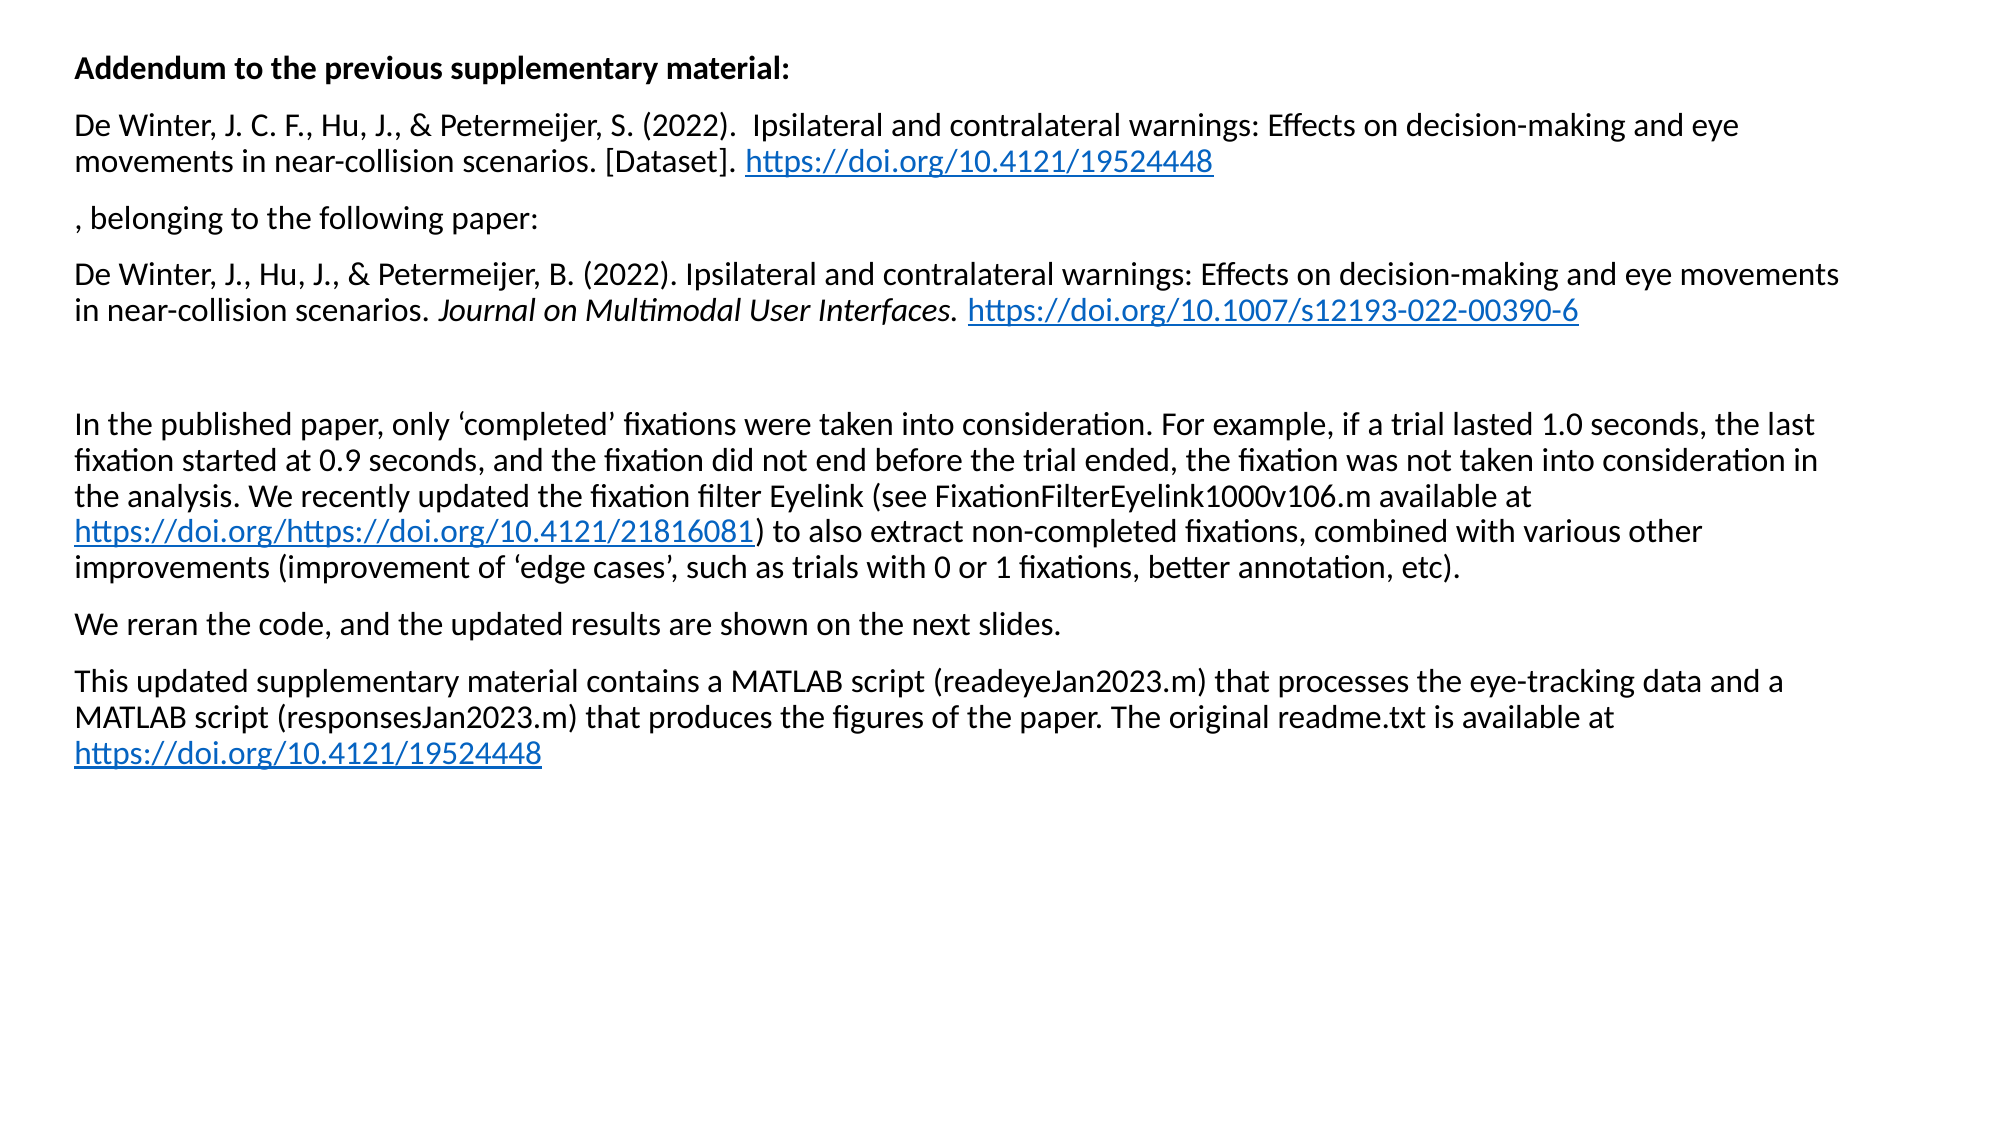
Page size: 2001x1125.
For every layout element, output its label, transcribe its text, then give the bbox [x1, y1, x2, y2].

subtitle Addendum to the previous supplementary material: De Winter, J. C. F., Hu, J., & Petermeijer, S. (2022). Ipsilateral and contralateral warnings: Effects on decision-making and eye movements in near-collision scenarios. [Dataset]. https://doi.org/10.4121/19524448 , belonging to the following paper: De Winter, J., Hu, J., & Petermeijer, B. (2022). Ipsilateral and contralateral warnings: Effects on decision-making and eye movements in near-collision scenarios. Journal on Multimodal User Interfaces. https://doi.org/10.1007/s12193-022-00390-6 In the published paper, only ‘completed’ fixations were taken into consideration. For example, if a trial lasted 1.0 seconds, the last fixation started at 0.9 seconds, and the fixation did not end before the trial ended, the fixation was not taken into consideration in the analysis. We recently updated the fixation filter Eyelink (see FixationFilterEyelink1000v106.m available at https://doi.org/https://doi.org/10.4121/21816081) to also extract non-completed fixations, combined with various other improvements (improvement of ‘edge cases’, such as trials with 0 or 1 fixations, better annotation, etc). We reran the code, and the updated results are shown on the next slides. This updated supplementary material contains a MATLAB script (readeyeJan2023.m) that processes the eye-tracking data and a MATLAB script (responsesJan2023.m) that produces the figures of the paper. The original readme.txt is available at https://doi.org/10.4121/19524448 [59, 43, 1879, 459]
